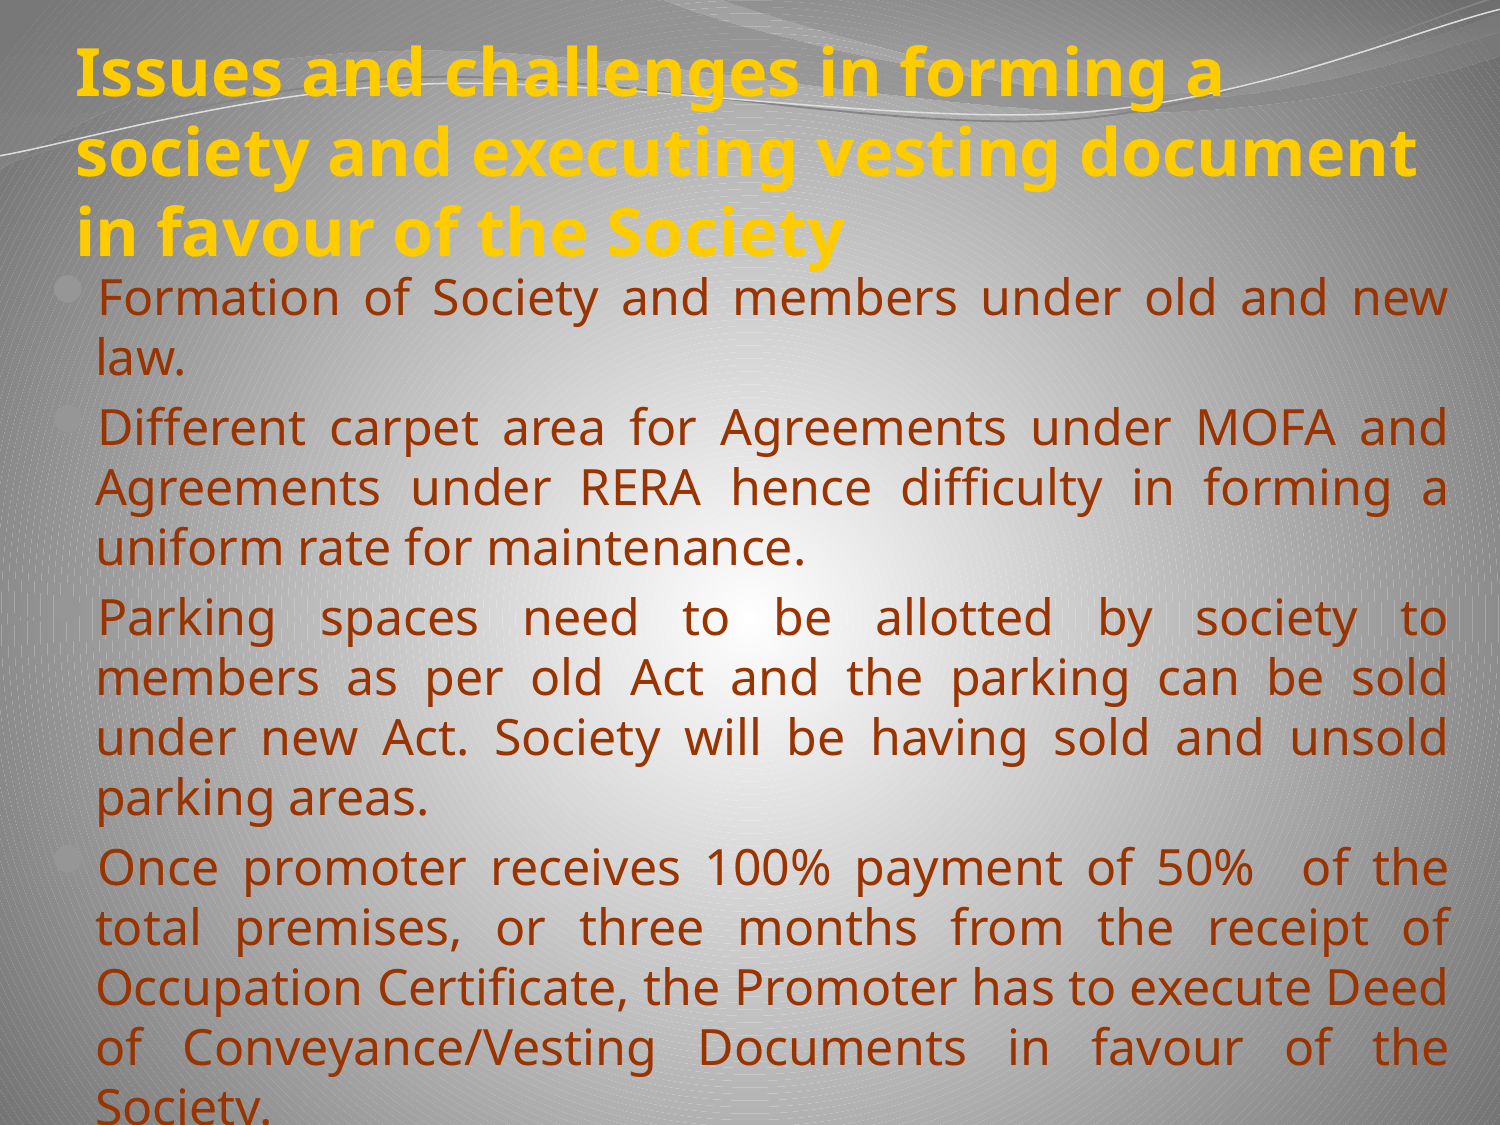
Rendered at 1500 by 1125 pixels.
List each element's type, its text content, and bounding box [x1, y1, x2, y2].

title Issues and challenges in forming a society and executing vesting document in favour of the Society [75, 115, 1425, 257]
list Formation of Society and members under old and new law. Different carpet area for Agreements under MOFA and Agreements under RERA hence difficulty in forming a uniform rate for maintenance. Parking spaces need to be allotted by society to members as per old Act and the parking can be sold under new Act. Society will be having sold and unsold parking areas. Once promoter receives 100% payment of 50% of the total premises, or three months from the receipt of Occupation Certificate, the Promoter has to execute Deed of Conveyance/Vesting Documents in favour of the Society. [35, 257, 1465, 1079]
